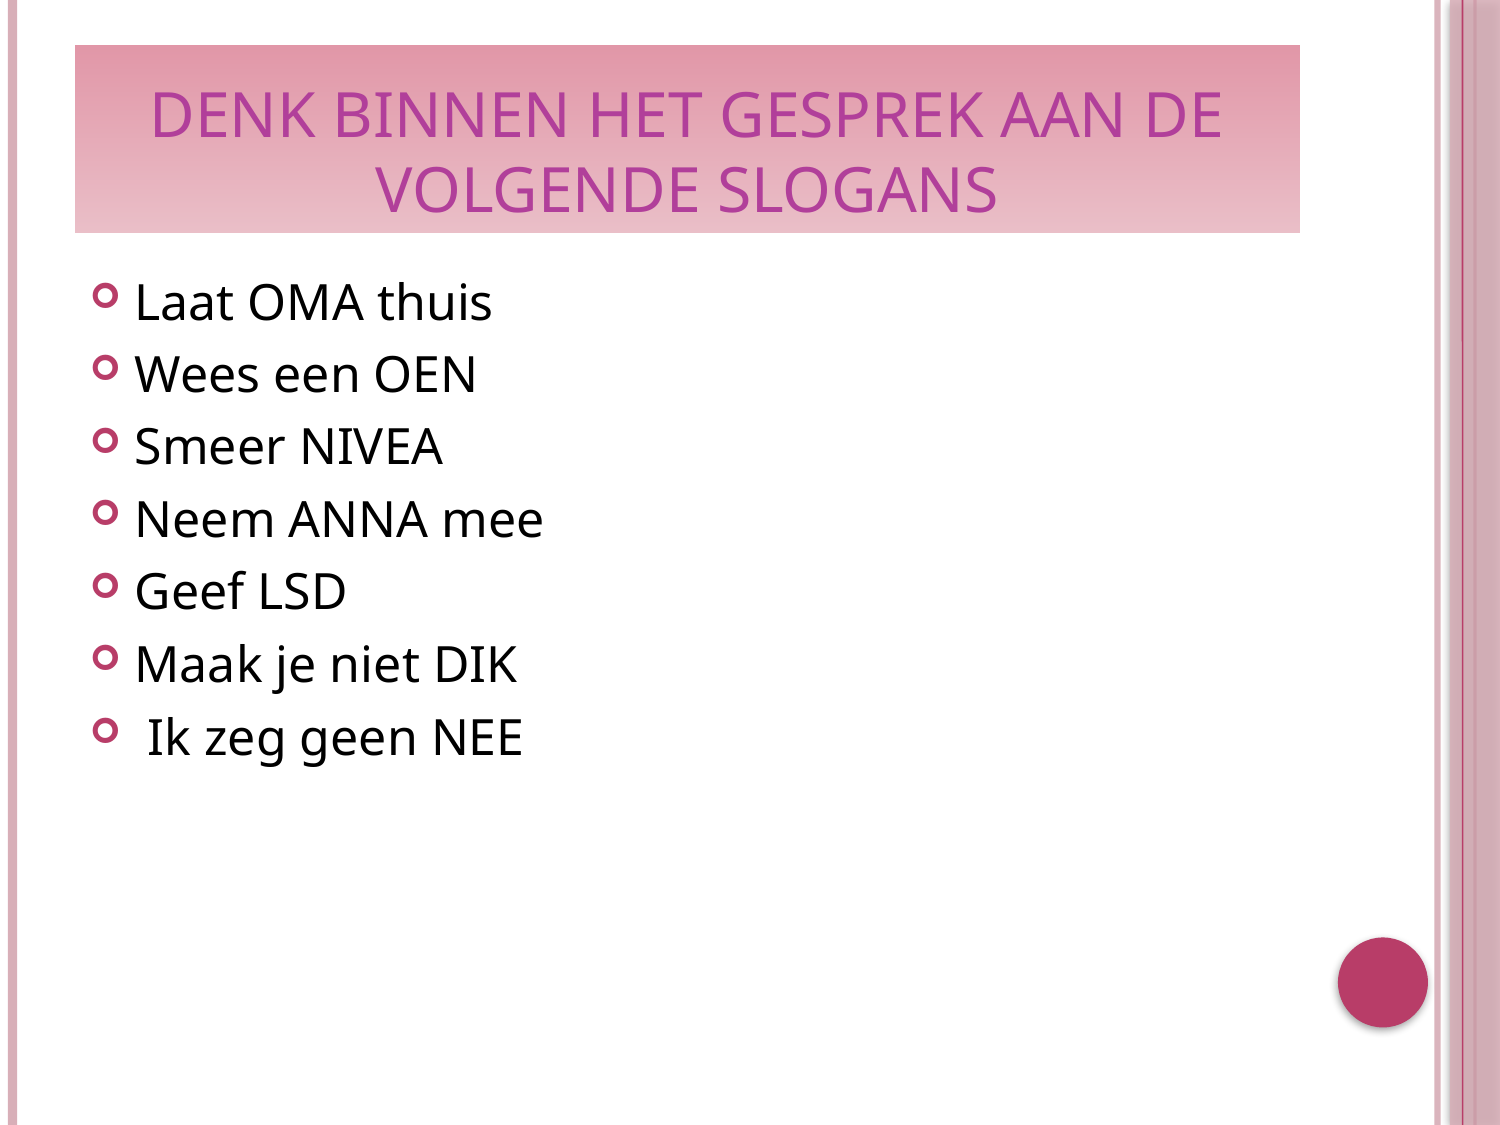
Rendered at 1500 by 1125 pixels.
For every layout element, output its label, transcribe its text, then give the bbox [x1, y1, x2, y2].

title Denk binnen het gesprek aan de volgende slogans [75, 45, 1300, 233]
list Laat OMA thuis Wees een OEN Smeer NIVEA Neem ANNA mee Geef LSD Maak je niet DIK Ik zeg geen NEE [75, 262, 1300, 1062]
